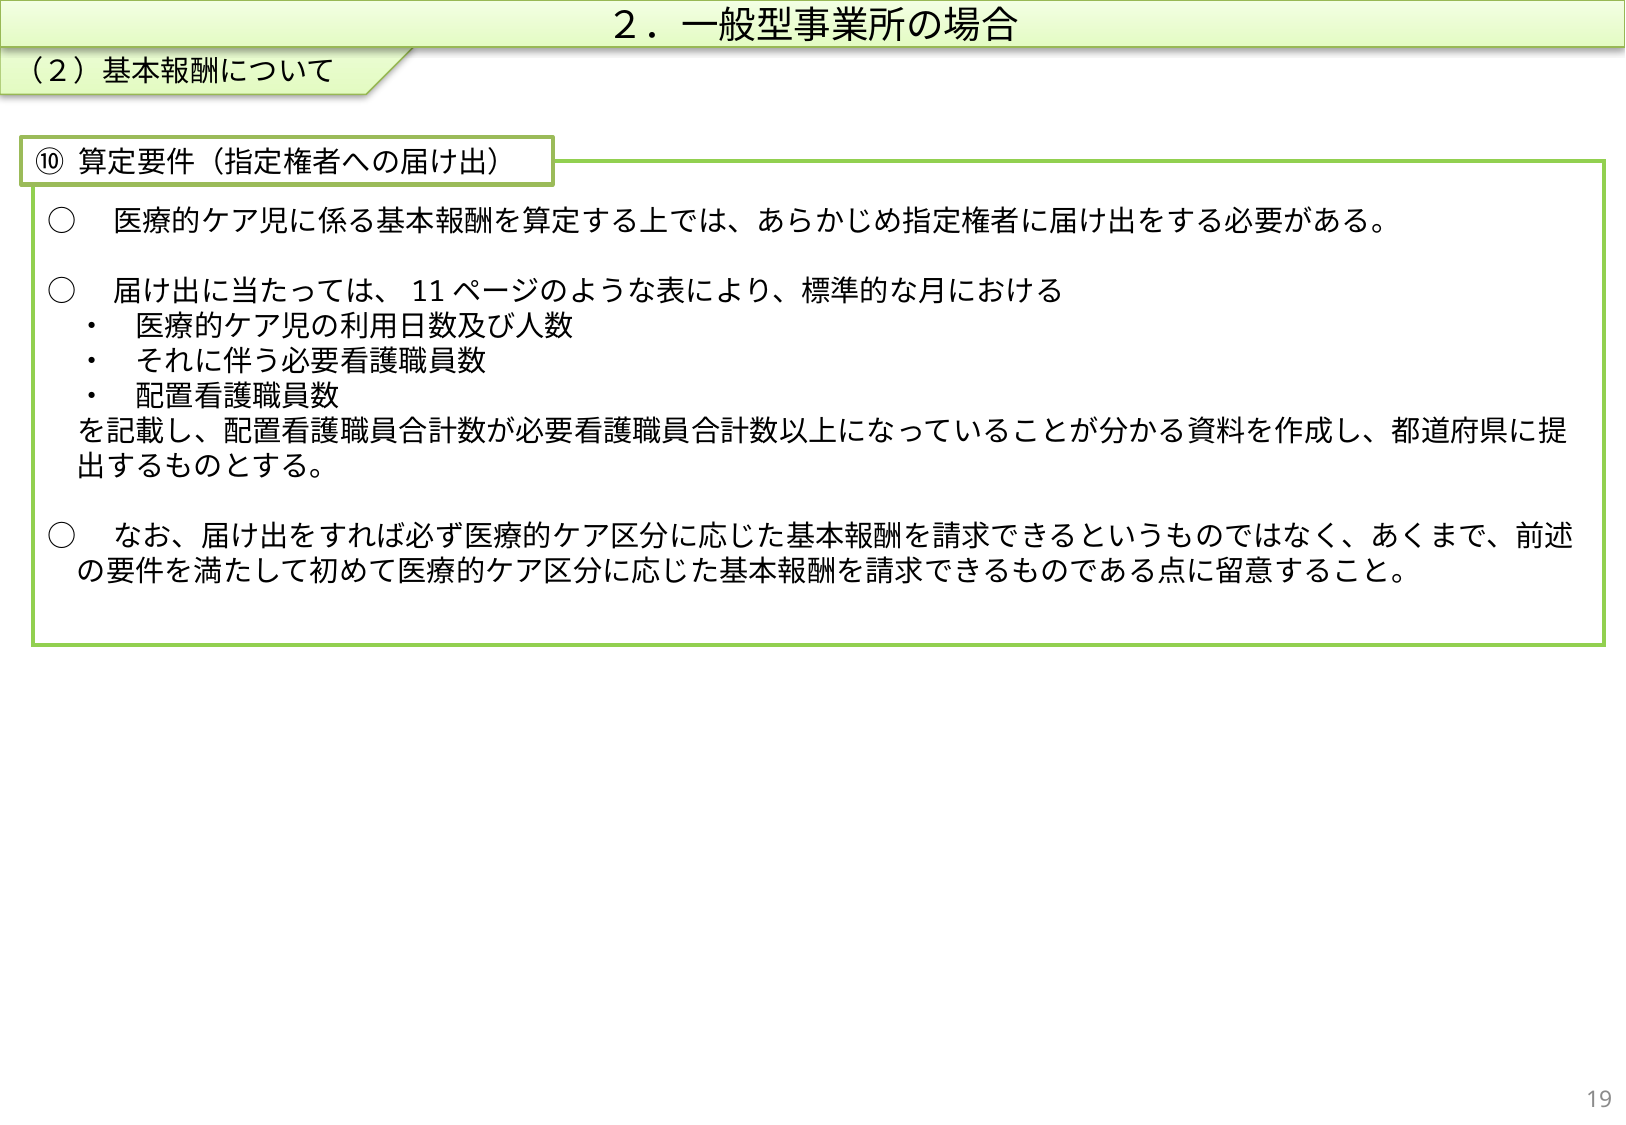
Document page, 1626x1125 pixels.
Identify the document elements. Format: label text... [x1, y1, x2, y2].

slide_number 18 [1248, 1070, 1625, 1125]
text_box ○ 医療的ケア児に係る基本報酬を算定する上では、あらかじめ指定権者に届け出をする必要がある。 ○ 届け出に当たっては、11ページのような表により、標準的な月における ・ 医療的ケア児の利用日数及び人数 ・ それに伴う必要看護職員数 ・ 配置看護職員数 を記載し、配置看護職員合計数が必要看護職員合計数以上になっていることが分かる資料を作成し、都道府県に提出するものとする。 ○ なお、届け出をすれば必ず医療的ケア区分に応じた基本報酬を請求できるというものではなく、あくまで、前述の要件を満たして初めて医療的ケア区分に応じた基本報酬を請求できるものである点に留意すること。 [32, 160, 1604, 646]
text_box ２．一般型事業所の場合 [0, 0, 1625, 48]
text_box ⑩ 算定要件（指定権者への届け出） [19, 135, 555, 187]
text_box （２）基本報酬について [0, 56, 404, 96]
